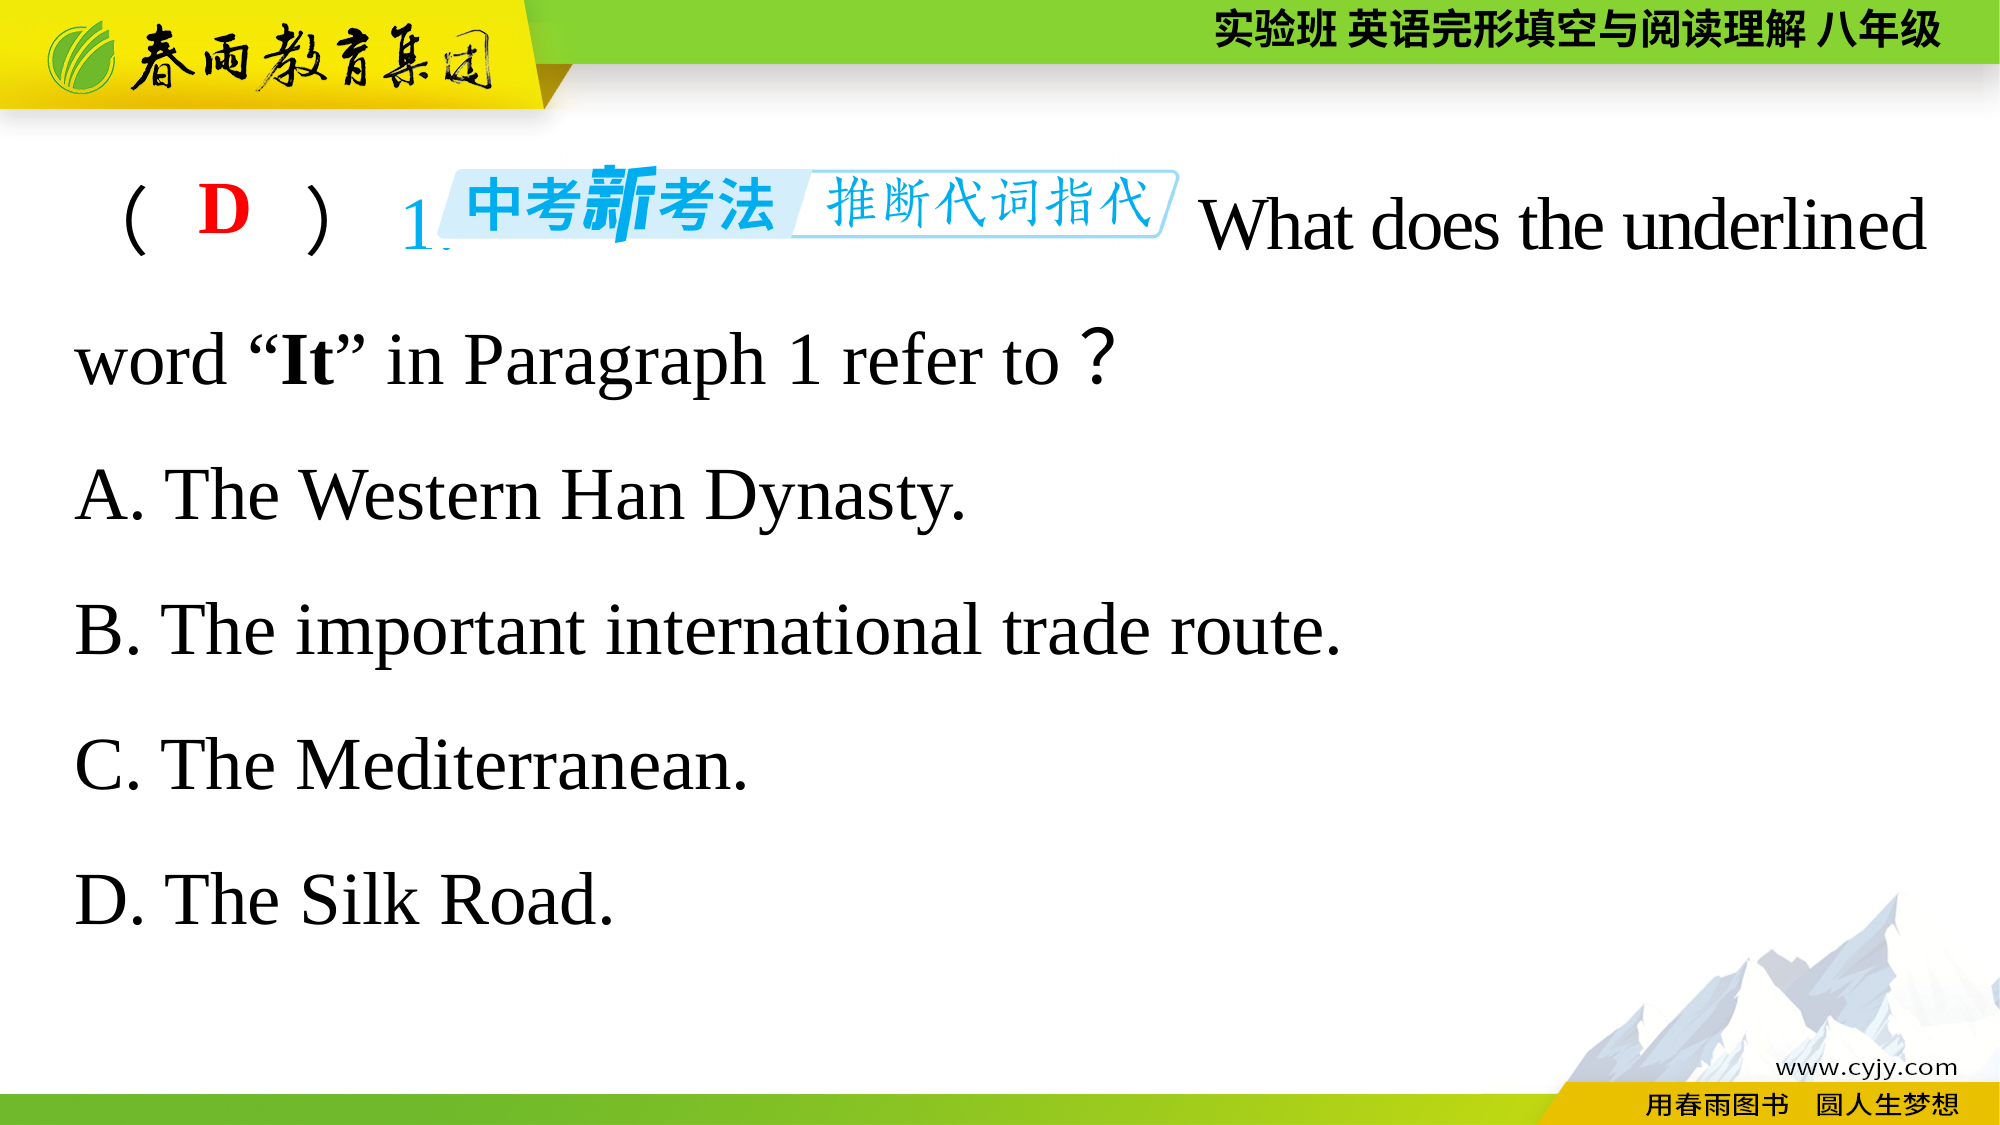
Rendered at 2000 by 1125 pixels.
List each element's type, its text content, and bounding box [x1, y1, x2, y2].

list （ ）1. What does the underlined word “It” in Paragraph 1 refer to？ A. The Western Han Dynasty. B. The important international trade route. C. The Mediterranean. D. The Silk Road. [59, 122, 1944, 956]
text_box D [183, 150, 268, 256]
picture [0, 0, 2000, 1125]
